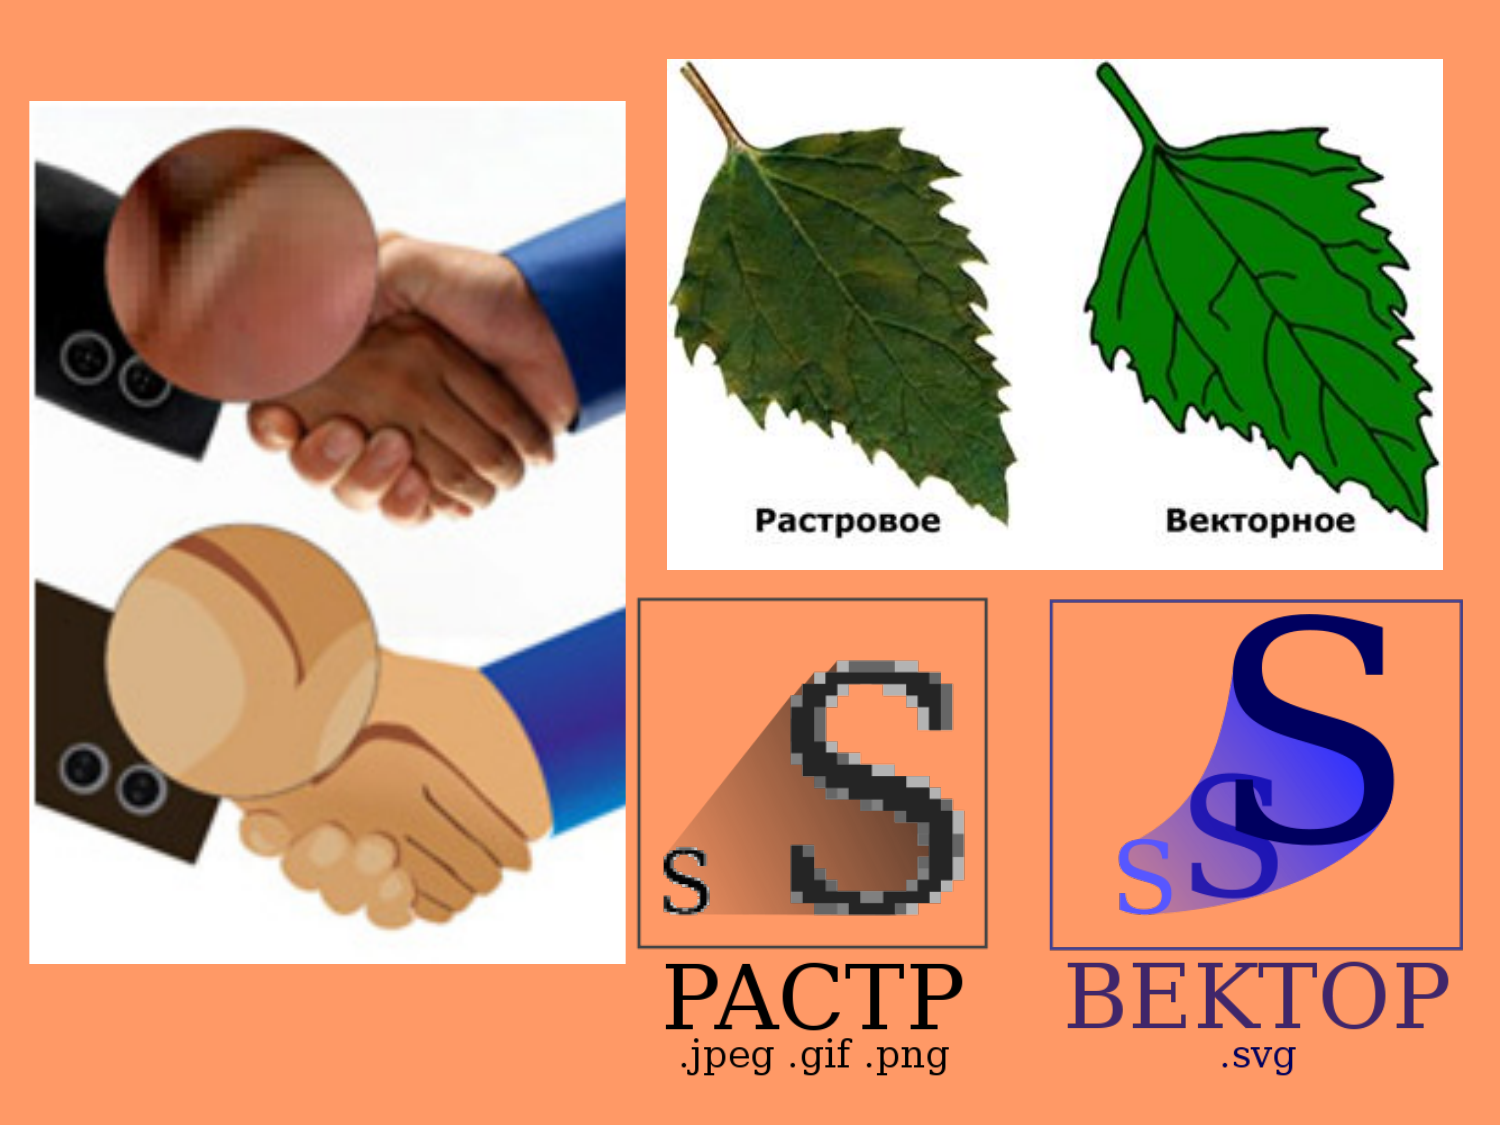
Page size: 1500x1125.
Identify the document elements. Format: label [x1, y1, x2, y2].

picture [29, 59, 1500, 1090]
